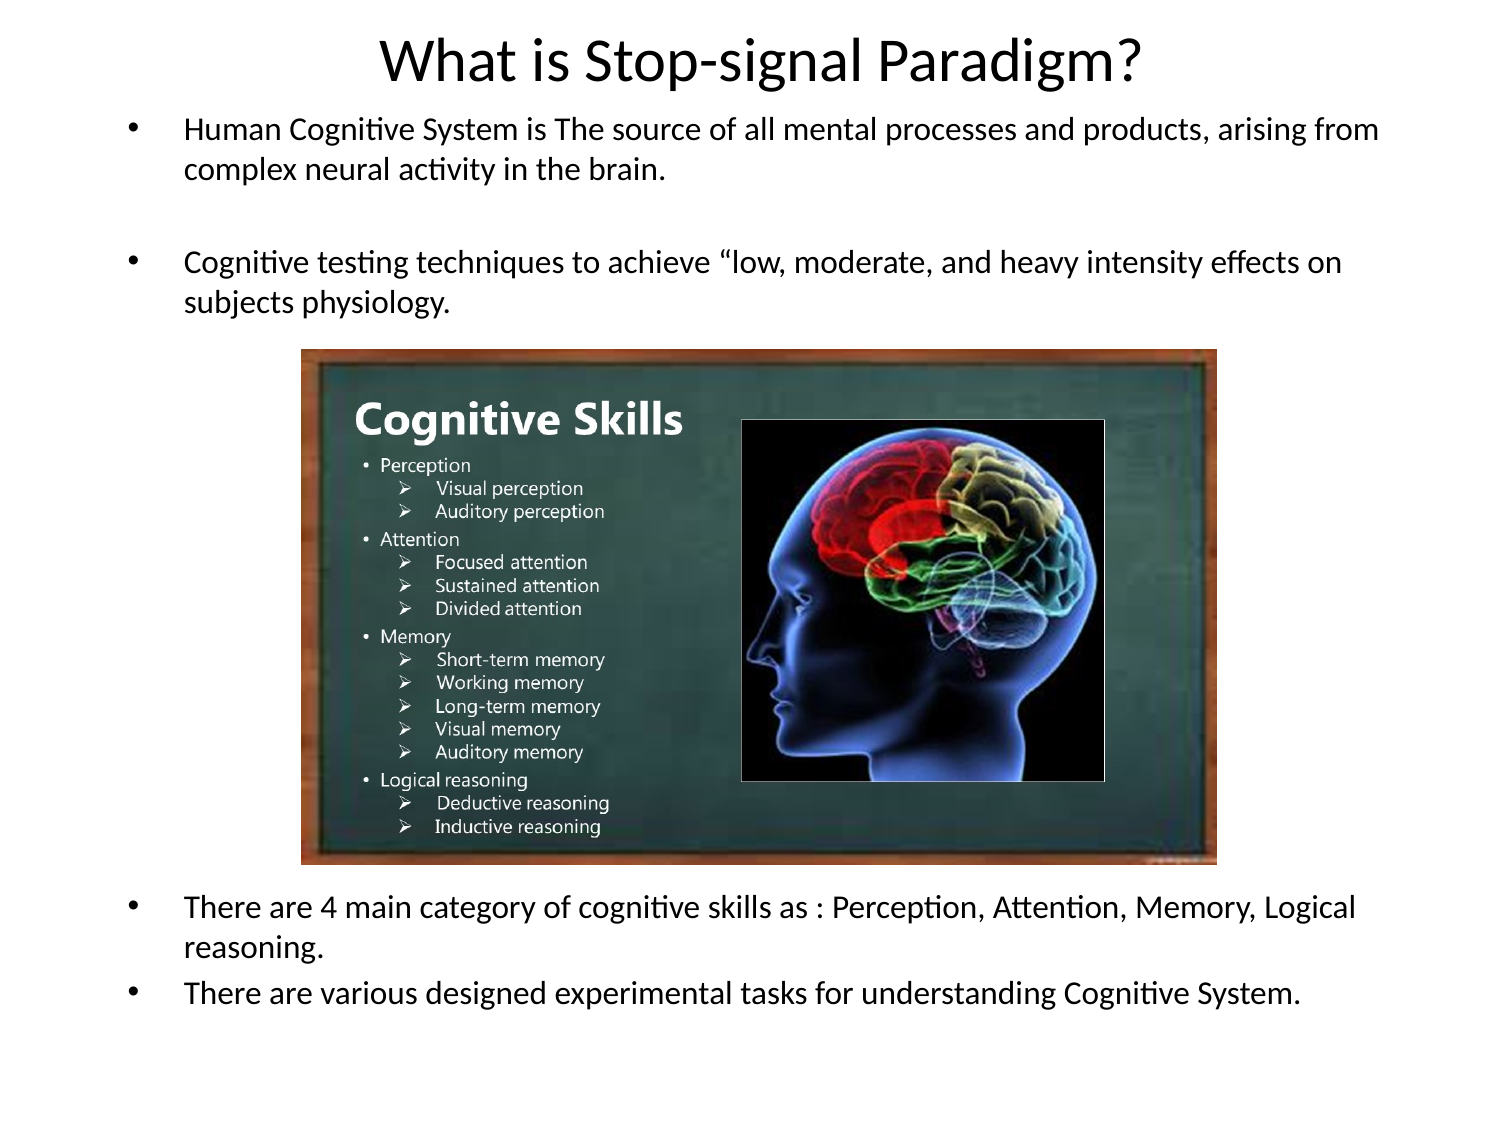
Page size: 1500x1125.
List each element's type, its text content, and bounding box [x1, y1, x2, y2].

title What is Stop-signal Paradigm? [87, 0, 1438, 150]
list Human Cognitive System is The source of all mental processes and products, arising from complex neural activity in the brain. Cognitive testing techniques to achieve “low, moderate, and heavy intensity effects on subjects physiology. There are 4 main category of cognitive skills as : Perception, Attention, Memory, Logical reasoning. There are various designed experimental tasks for understanding Cognitive System. [112, 99, 1463, 1088]
picture [300, 349, 1217, 866]
